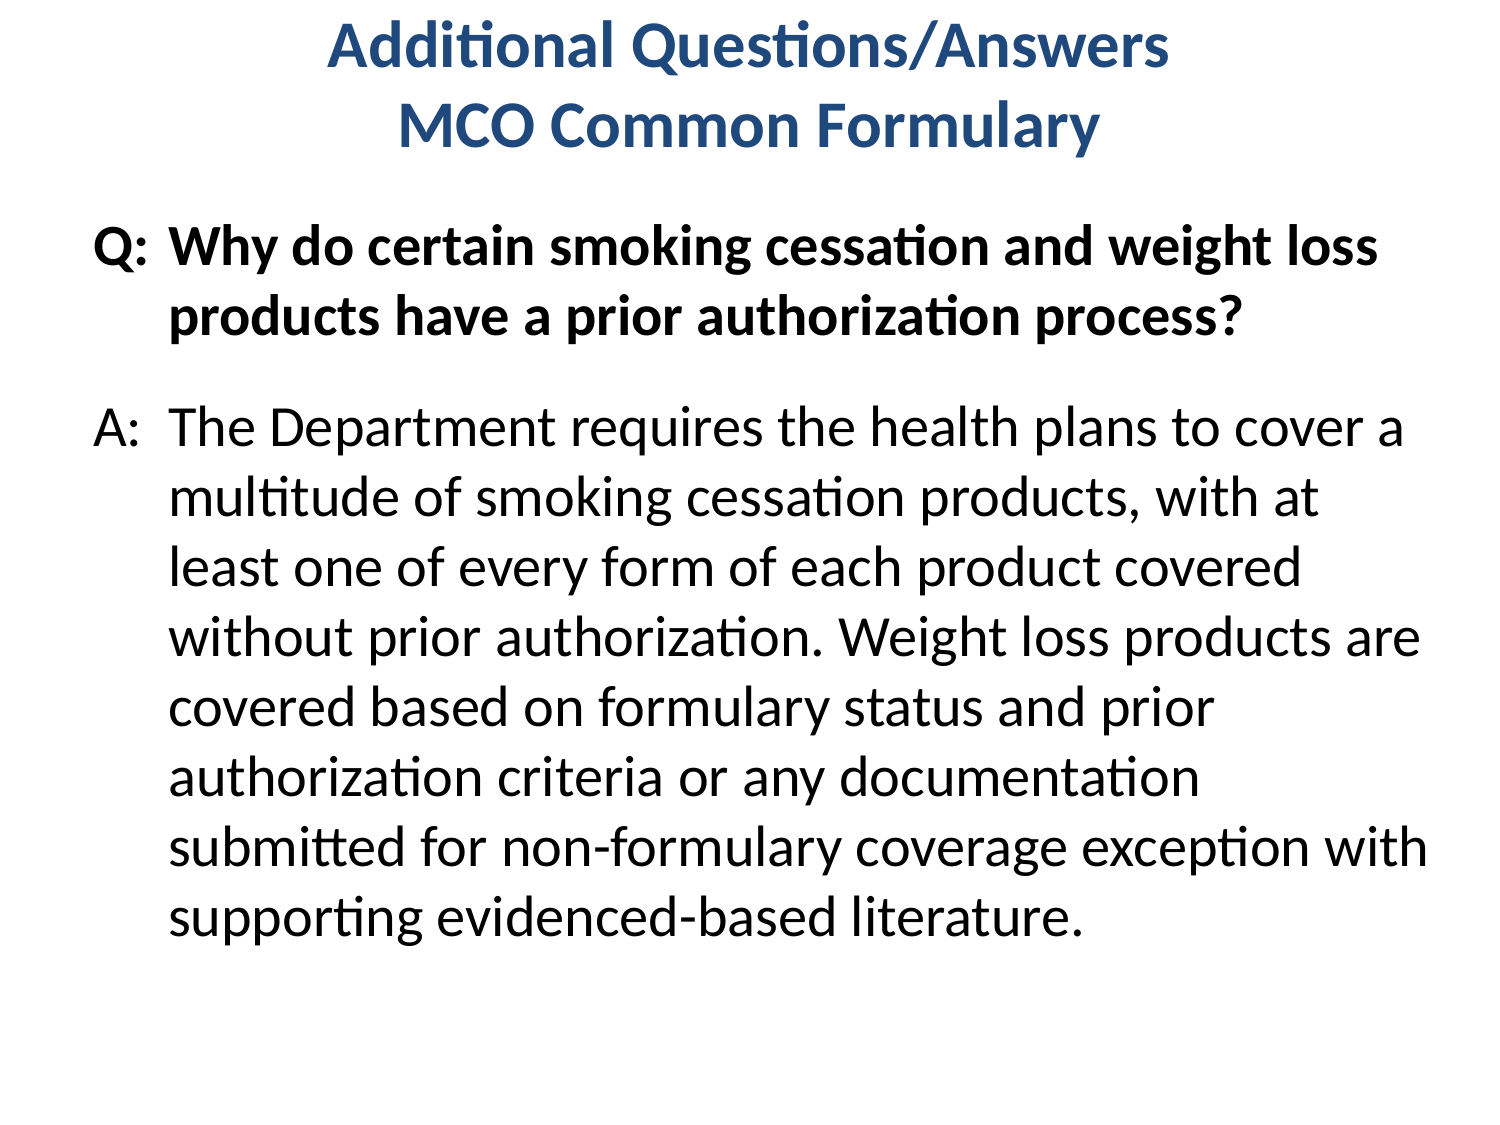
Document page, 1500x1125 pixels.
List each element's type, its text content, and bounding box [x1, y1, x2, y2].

title Additional Questions/Answers MCO Common Formulary [49, 37, 1450, 125]
list Q: Why do certain smoking cessation and weight loss products have a prior authorization process? A: The Department requires the health plans to cover a multitude of smoking cessation products, with at least one of every form of each product covered without prior authorization. Weight loss products are covered based on formulary status and prior authorization criteria or any documentation submitted for non-formulary coverage exception with supporting evidenced-based literature. [78, 200, 1450, 1038]
